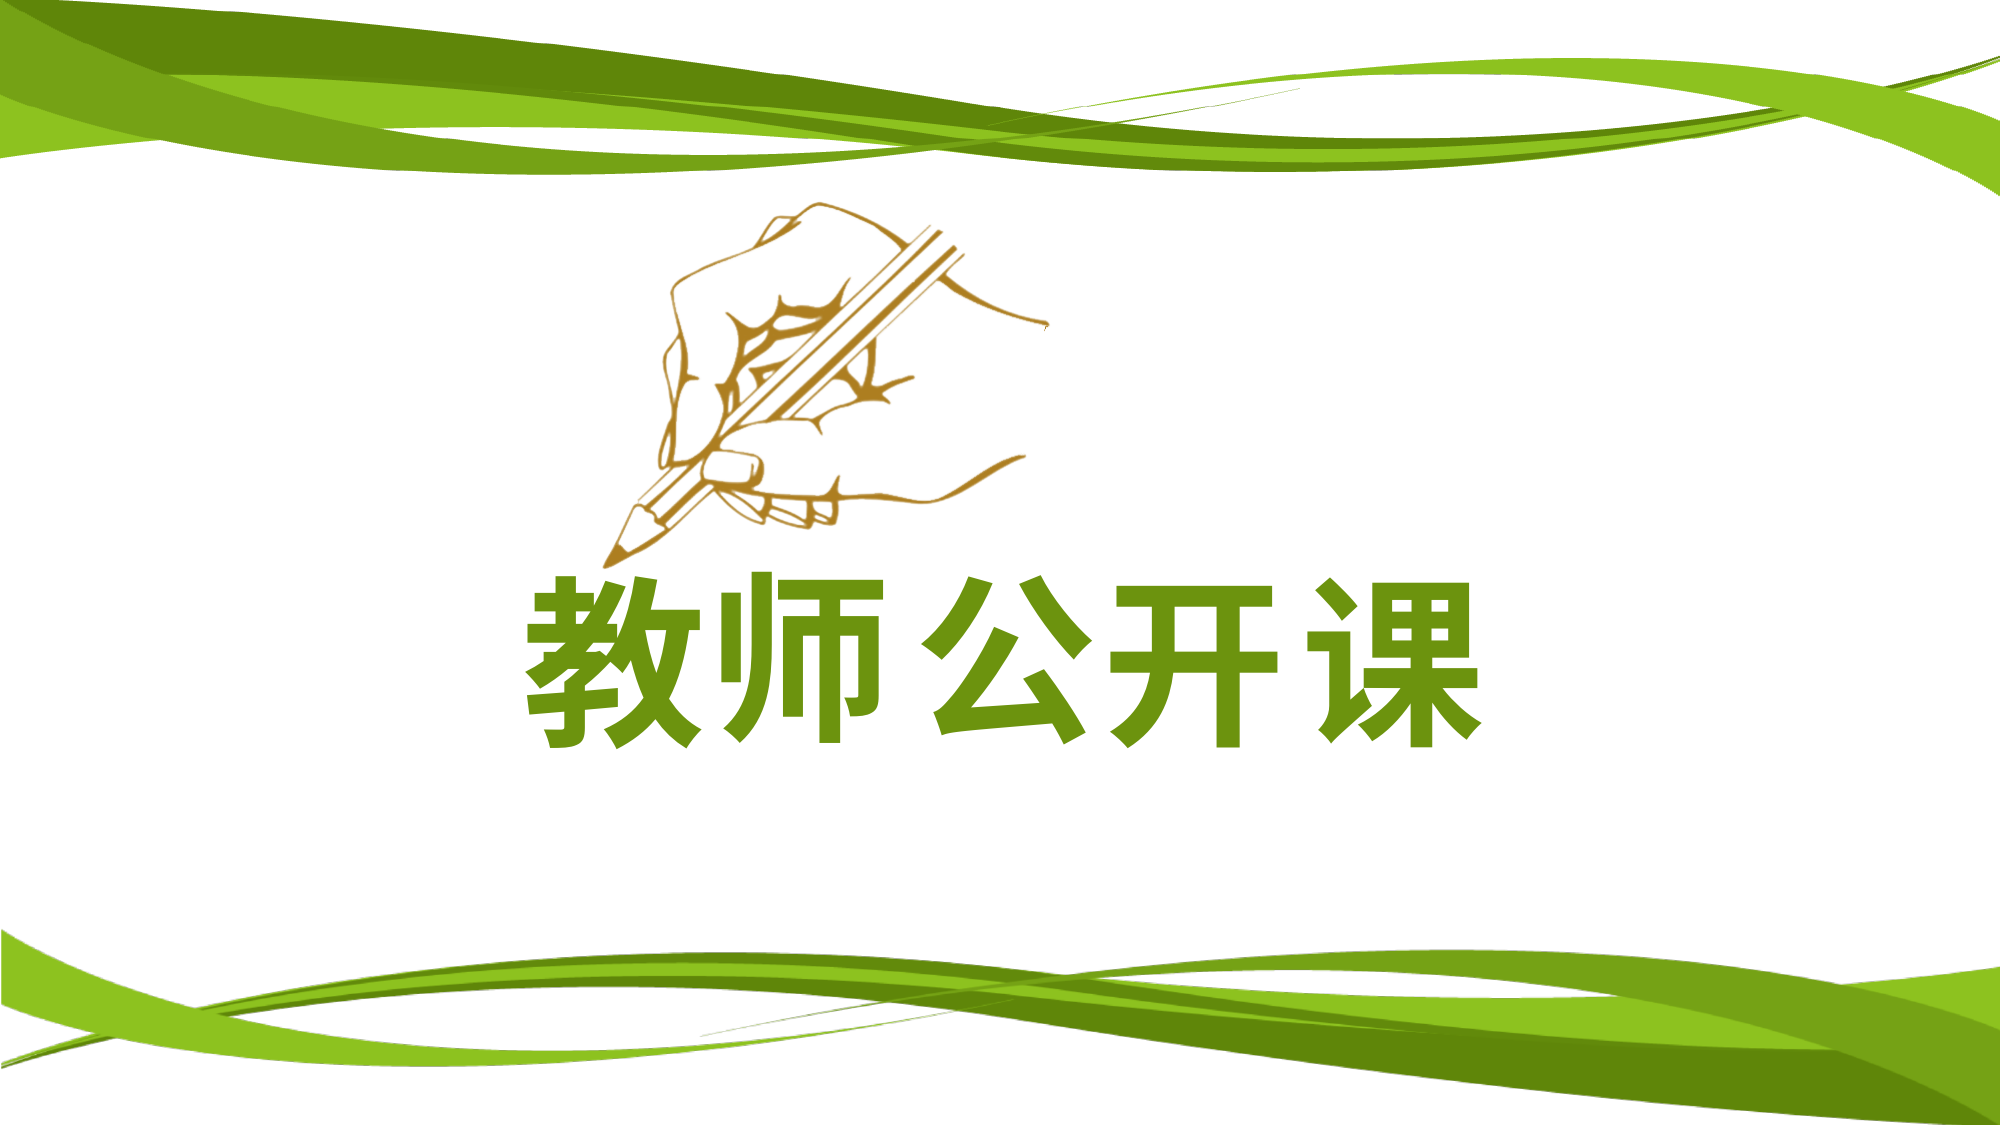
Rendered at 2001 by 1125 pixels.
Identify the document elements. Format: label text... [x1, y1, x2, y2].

text_box 开 [1066, 540, 1265, 776]
text_box 师 [693, 570, 895, 772]
picture [0, 922, 2000, 1125]
text_box 课 [1265, 540, 1521, 776]
picture [0, 0, 2000, 570]
text_box 公 [899, 537, 1101, 773]
text_box 教 [507, 541, 745, 777]
